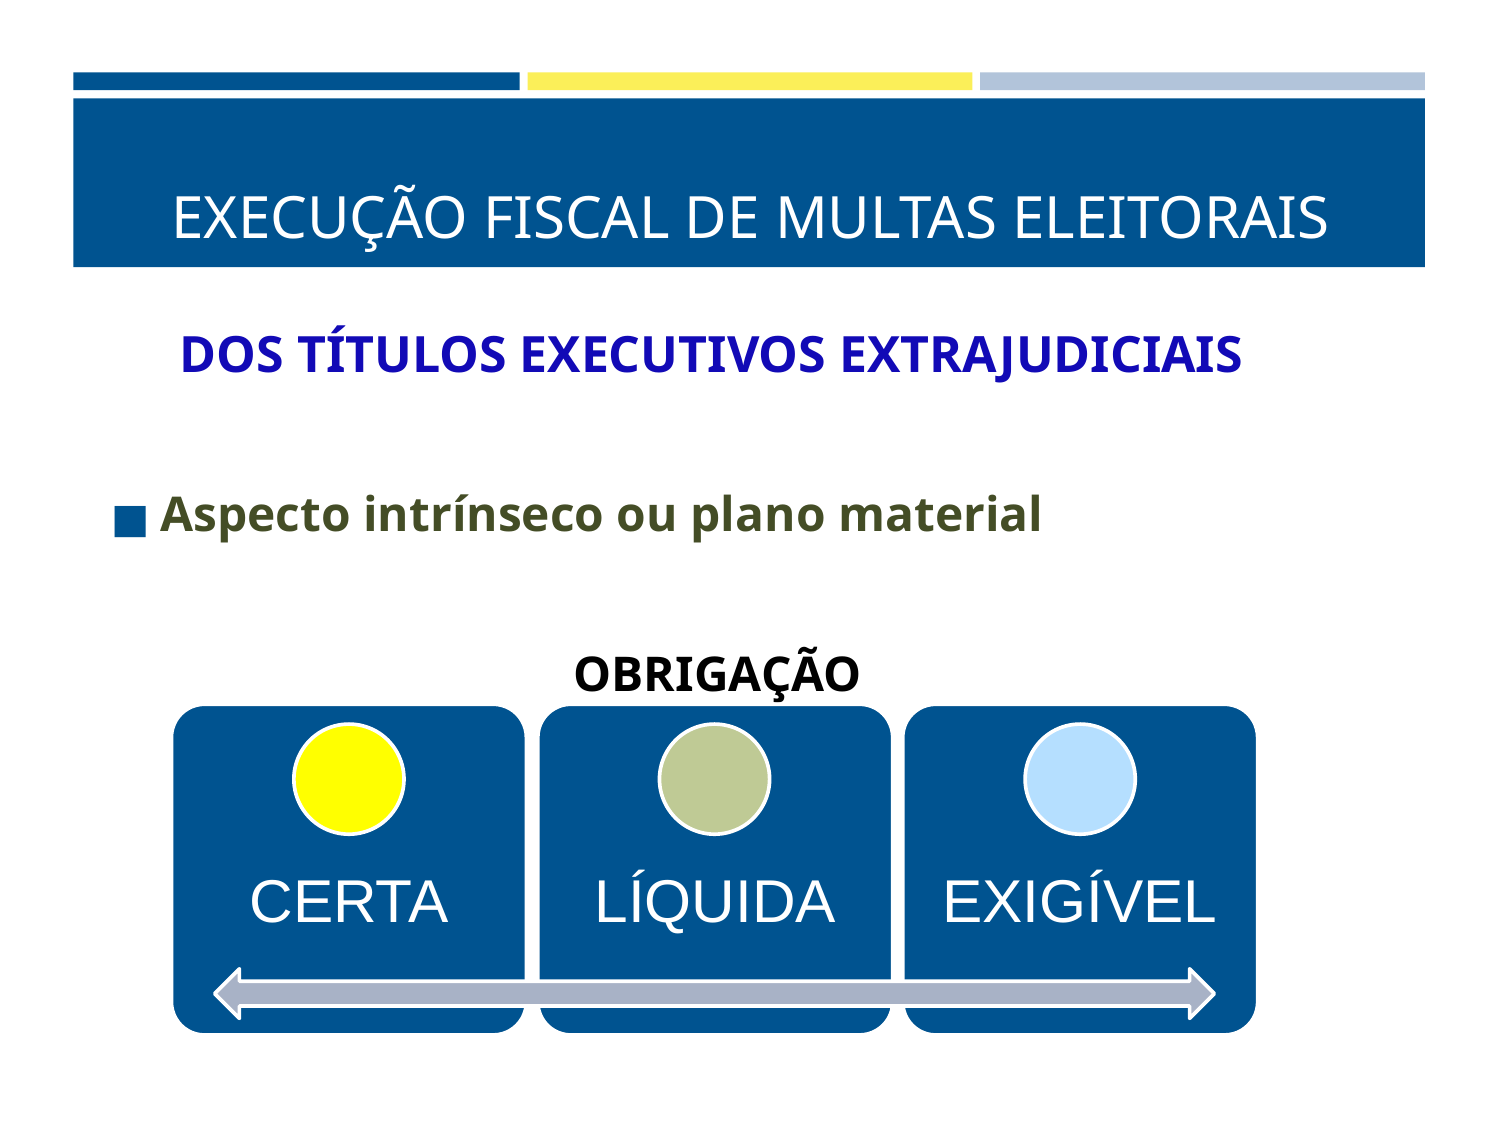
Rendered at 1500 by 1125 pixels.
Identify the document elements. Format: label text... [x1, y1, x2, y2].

title EXECUÇÃO FISCAL DE MULTAS ELEITORAIS [95, 112, 1406, 259]
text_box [171, 703, 1258, 1036]
list DOS TÍTULOS EXECUTIVOS EXTRAJUDICIAIS Aspecto intrínseco ou plano material OBRIGAÇÃO [95, 314, 1341, 1094]
